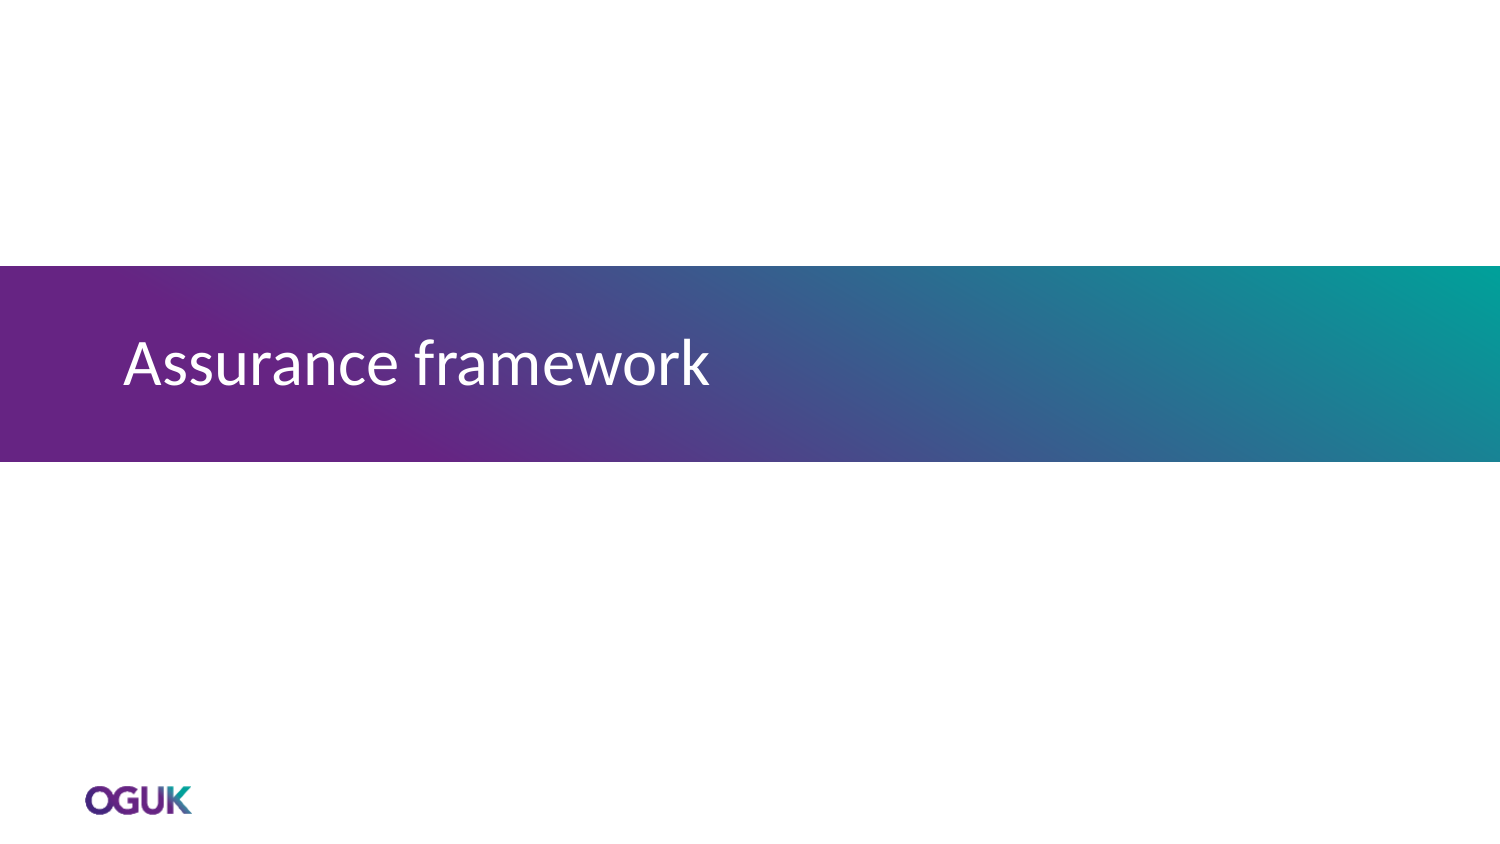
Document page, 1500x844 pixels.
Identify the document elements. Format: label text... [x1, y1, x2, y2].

title Assurance framework [123, 266, 1412, 462]
picture [76, 778, 200, 822]
